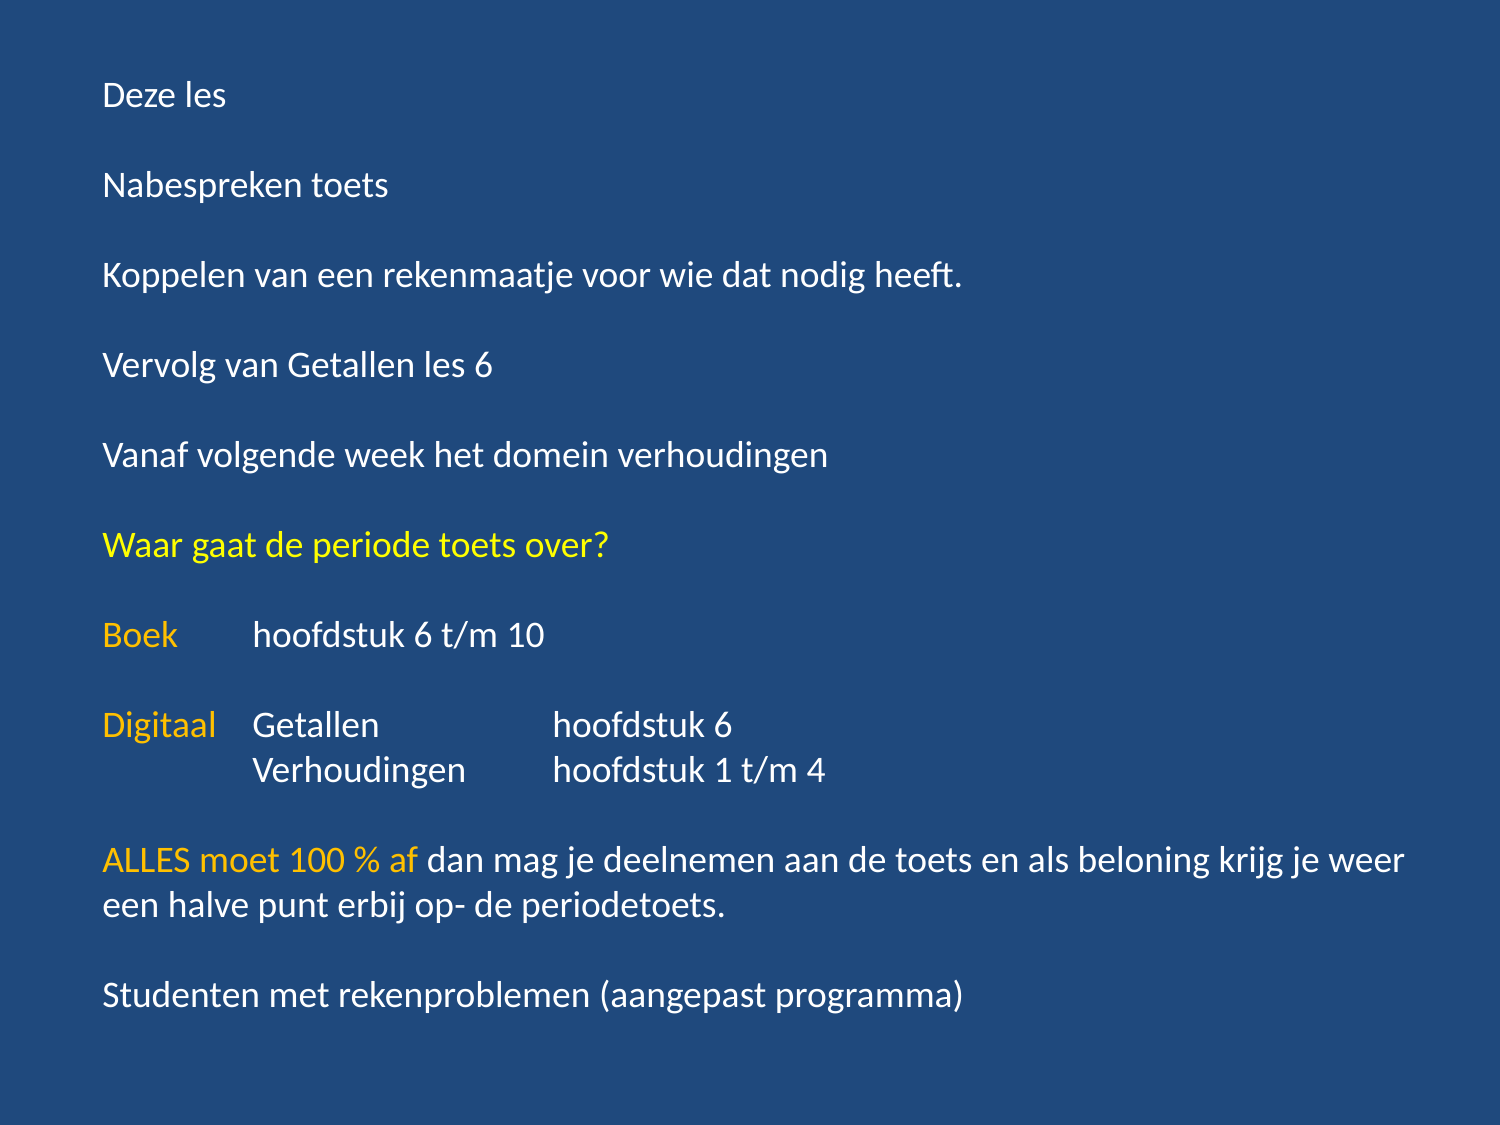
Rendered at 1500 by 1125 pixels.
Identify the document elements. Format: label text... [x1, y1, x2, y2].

text_box Deze les Nabespreken toets Koppelen van een rekenmaatje voor wie dat nodig heeft. Vervolg van Getallen les 6 Vanaf volgende week het domein verhoudingen Waar gaat de periode toets over? Boek hoofdstuk 6 t/m 10 Digitaal Getallen hoofdstuk 6 Verhoudingen hoofdstuk 1 t/m 4 ALLES moet 100 % af dan mag je deelnemen aan de toets en als beloning krijg je weer een halve punt erbij op- de periodetoets. Studenten met rekenproblemen (aangepast programma) [87, 62, 1425, 1023]
